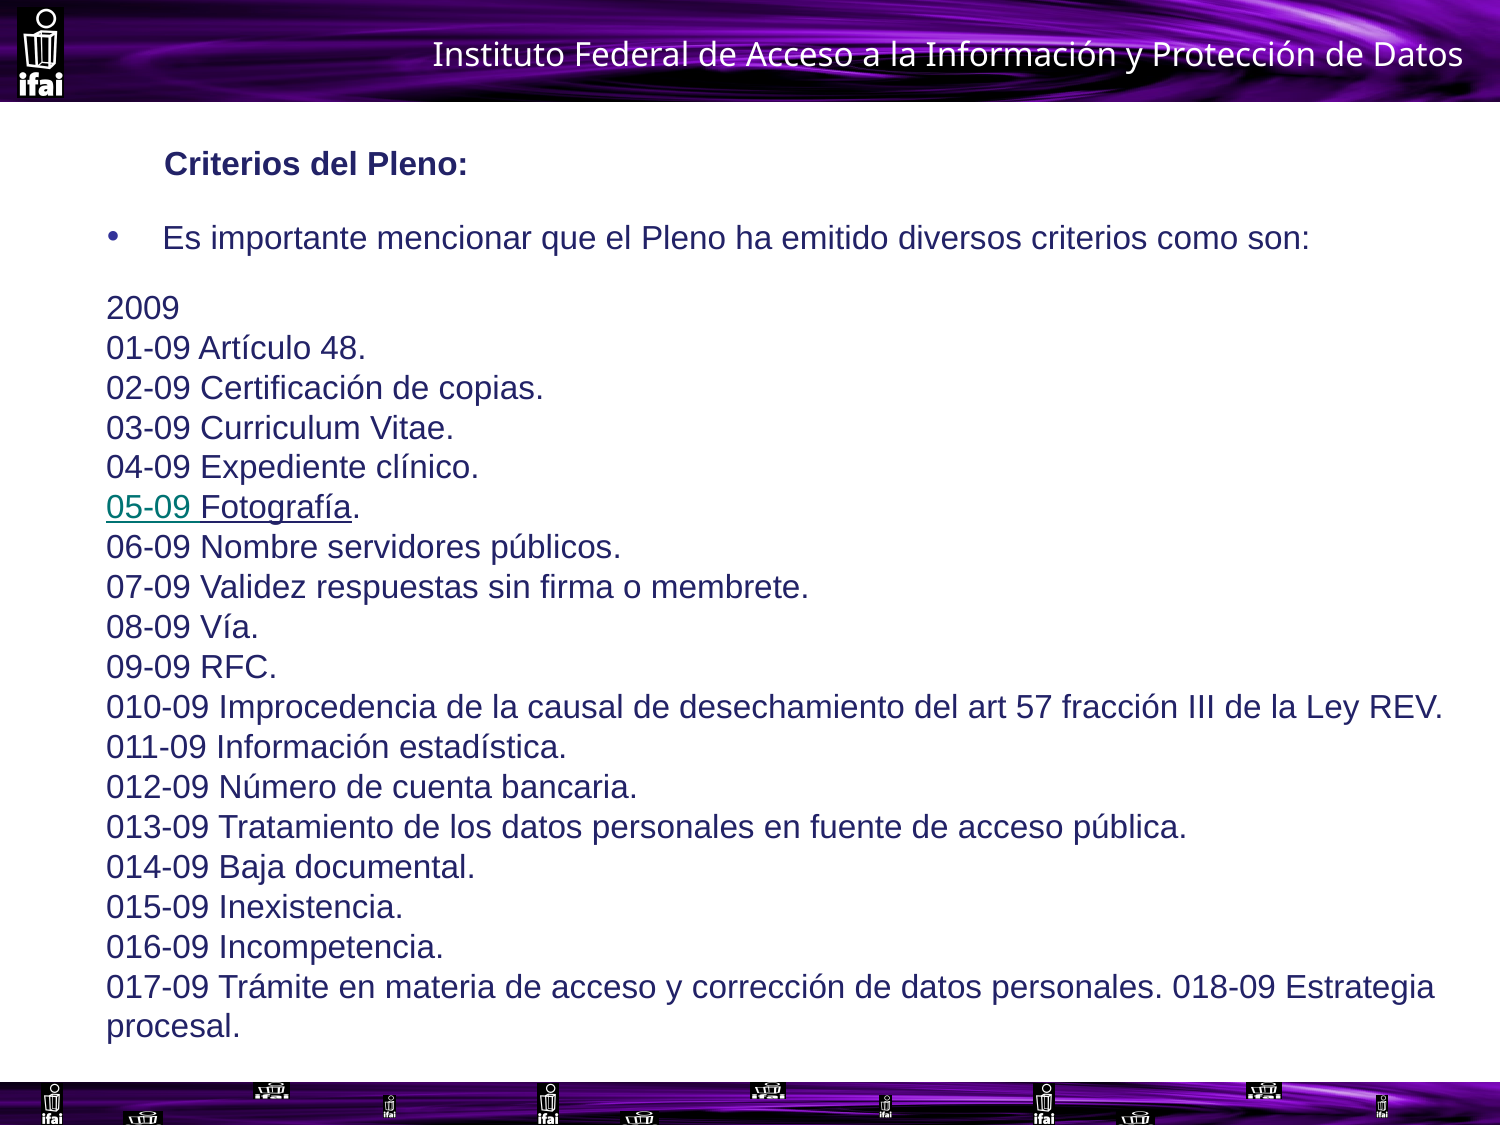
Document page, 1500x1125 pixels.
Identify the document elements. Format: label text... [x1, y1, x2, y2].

text_box Criterios del Pleno: Es importante mencionar que el Pleno ha emitido diversos criterios como son: 2009 01-09 Artículo 48. 02-09 Certificación de copias. 03-09 Curriculum Vitae. 04-09 Expediente clínico. 05-09 Fotografía. 06-09 Nombre servidores públicos. 07-09 Validez respuestas sin firma o membrete. 08-09 Vía. 09-09 RFC. 010-09 Improcedencia de la causal de desechamiento del art 57 fracción III de la Ley REV. 011-09 Información estadística. 012-09 Número de cuenta bancaria. 013-09 Tratamiento de los datos personales en fuente de acceso pública. 014-09 Baja documental. 015-09 Inexistencia. 016-09 Incompetencia. 017-09 Trámite en materia de acceso y corrección de datos personales. 018-09 Estrategia procesal. [91, 134, 1471, 1052]
picture [0, 0, 1500, 102]
picture [0, 1082, 1500, 1125]
